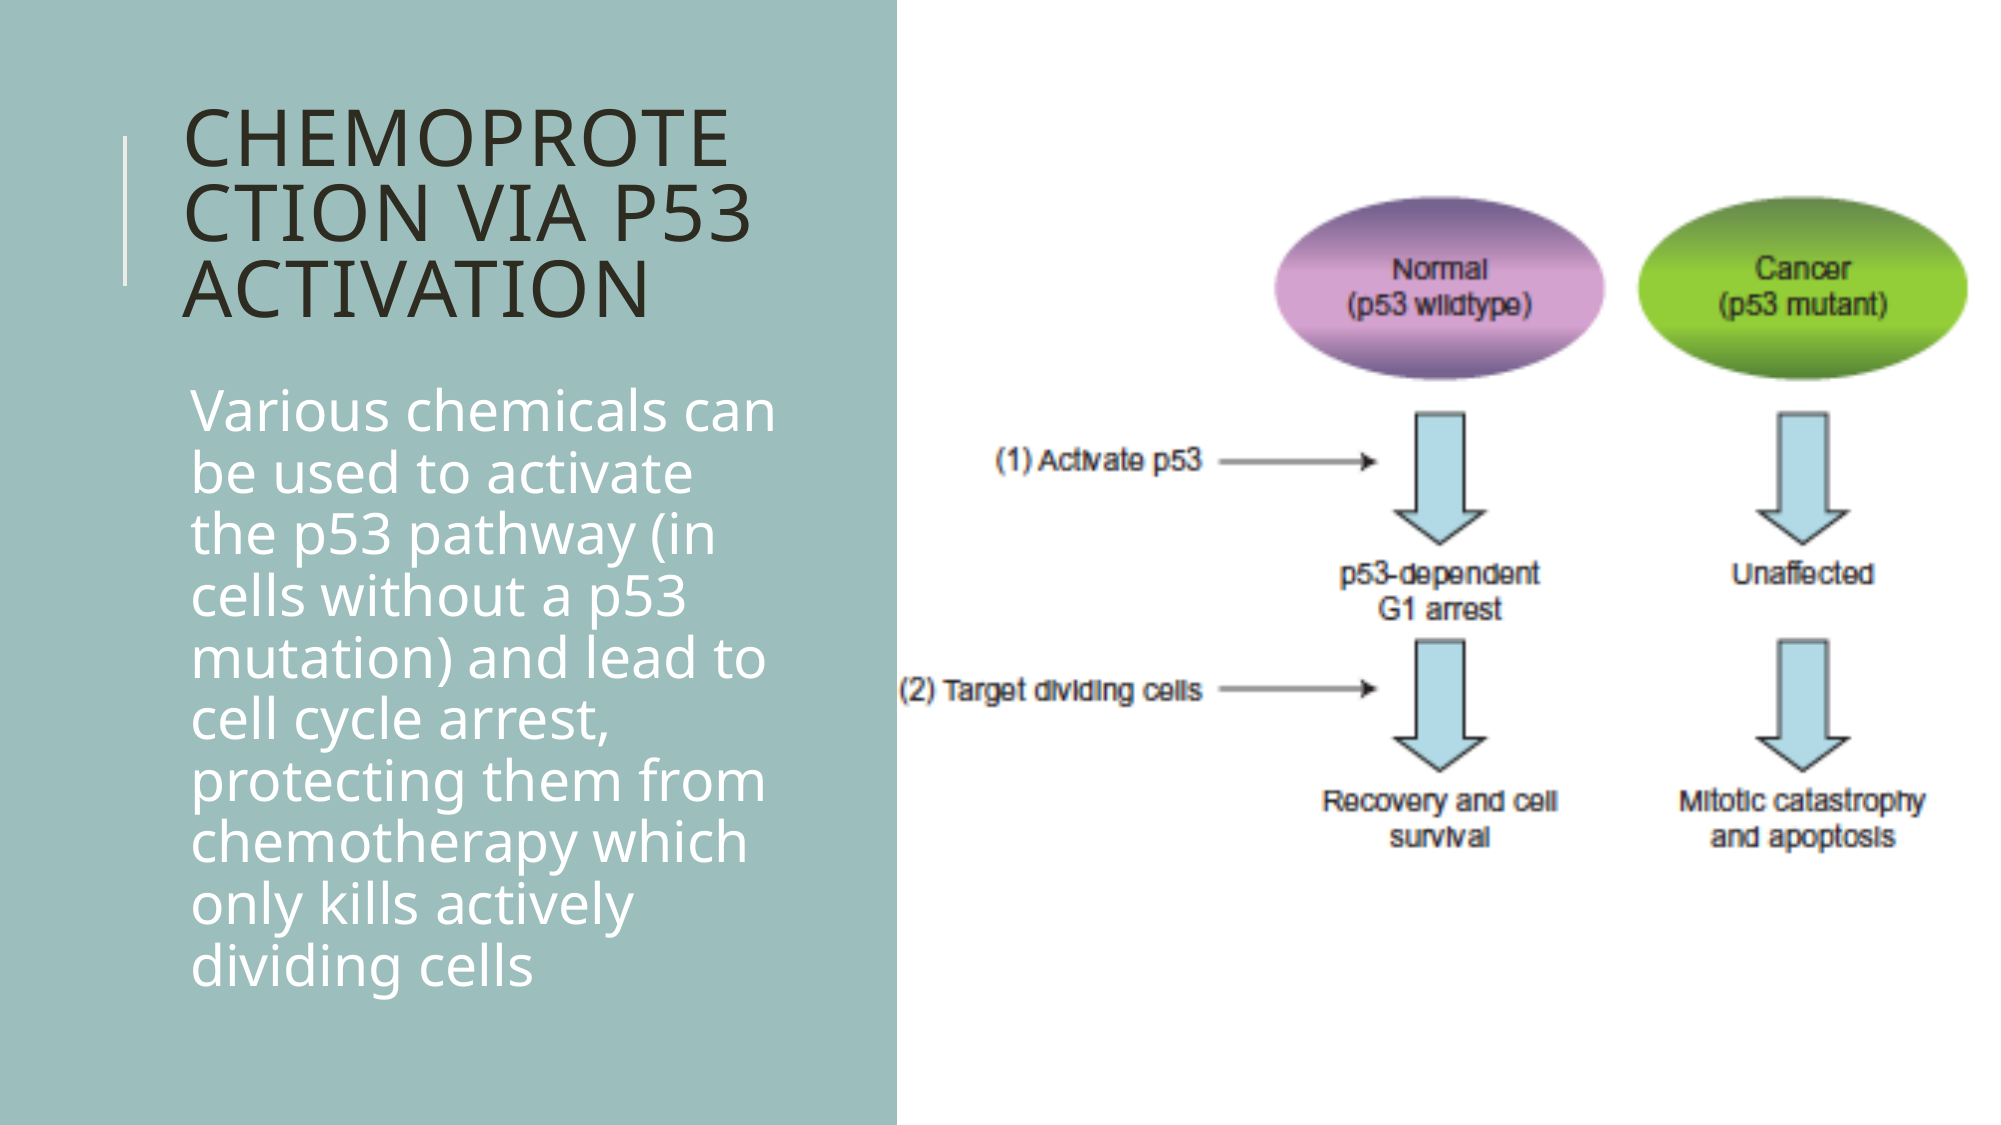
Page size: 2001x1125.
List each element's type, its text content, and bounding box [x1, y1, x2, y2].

text_box [0, 0, 898, 1125]
title CHEMOPROTECTION VIA P53 activation [168, 96, 788, 342]
list Various chemicals can be used to activate the p53 pathway (in cells without a p53 mutation) and lead to cell cycle arrest, protecting them from chemotherapy which only kills actively dividing cells [168, 375, 790, 1020]
picture [896, 194, 1978, 884]
